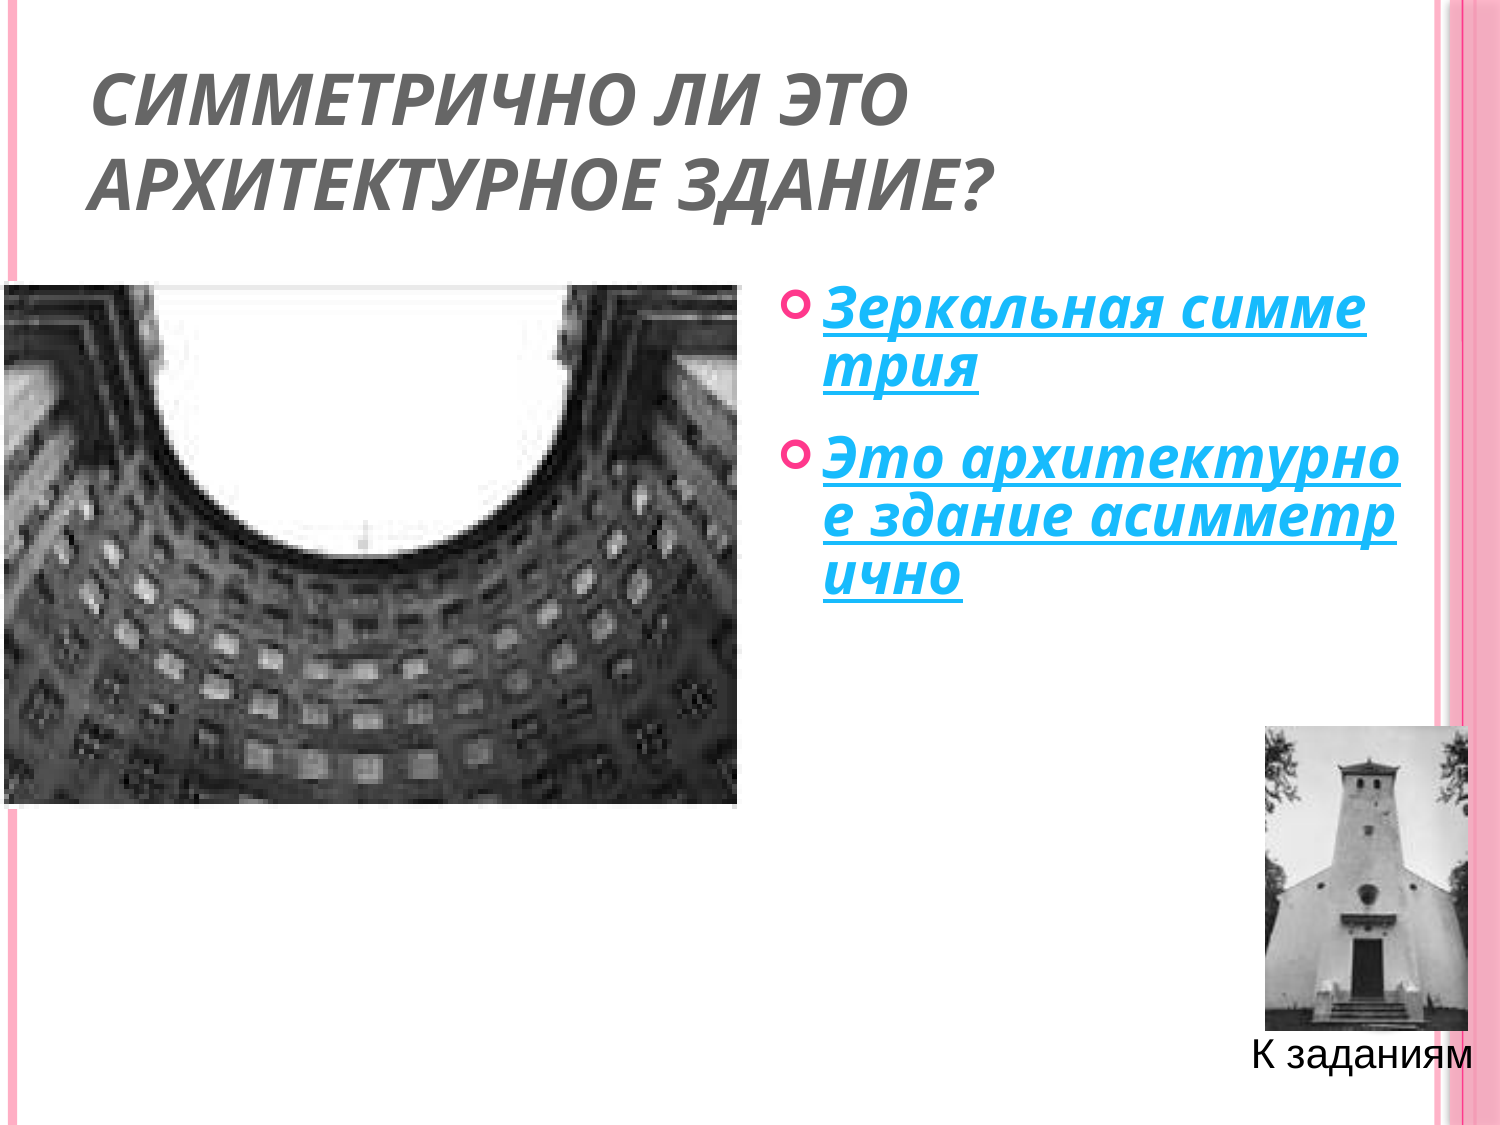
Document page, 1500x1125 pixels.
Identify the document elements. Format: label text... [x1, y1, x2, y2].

title Симметрично ли это архитектурное здание? [75, 45, 1425, 233]
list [0, 280, 742, 809]
list Зеркальная симметрия Это архитектурное здание асимметрично [762, 262, 1426, 1125]
picture [1265, 726, 1469, 1032]
text_box К заданиям [1224, 1019, 1500, 1085]
